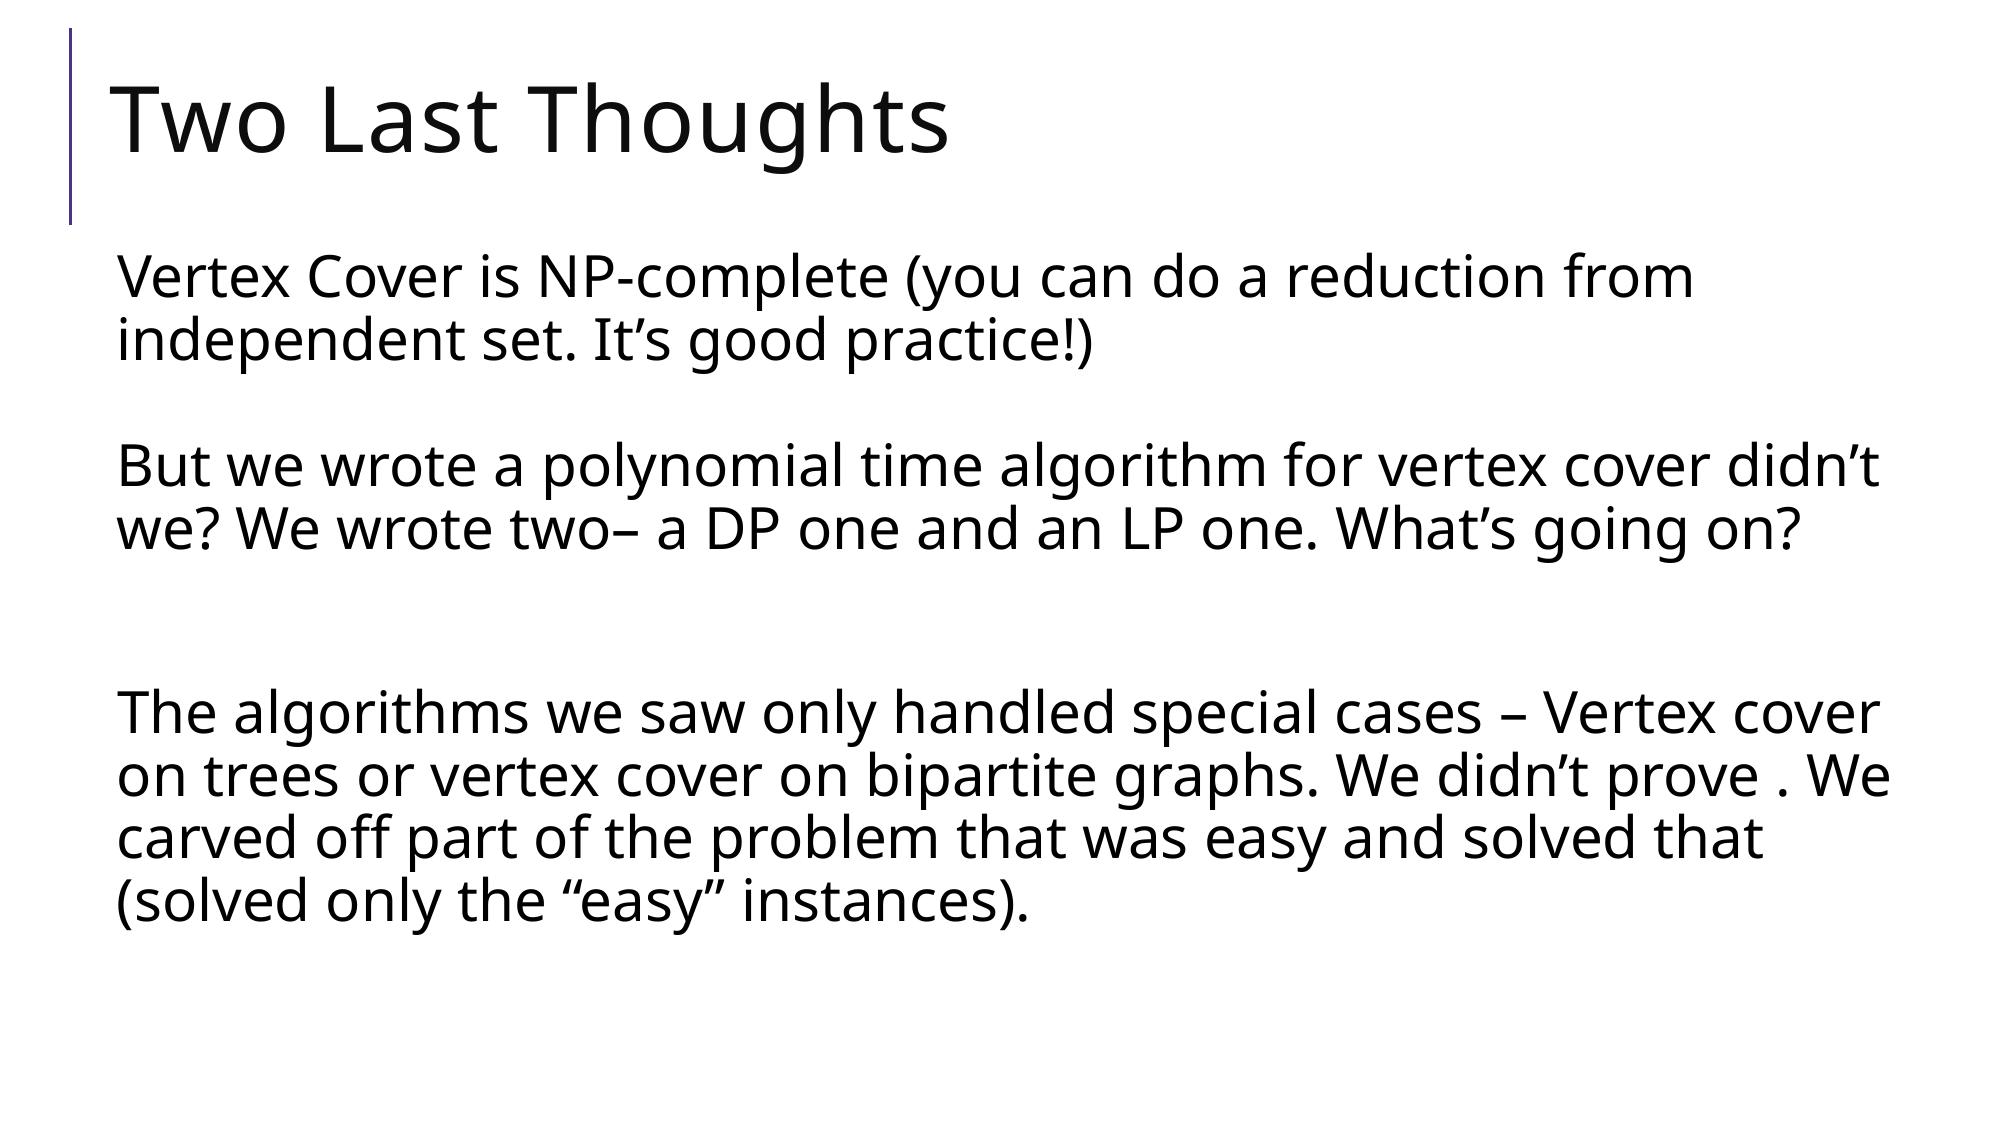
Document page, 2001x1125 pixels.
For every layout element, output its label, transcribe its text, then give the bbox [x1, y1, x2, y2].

title Two Last Thoughts [94, 43, 1930, 210]
